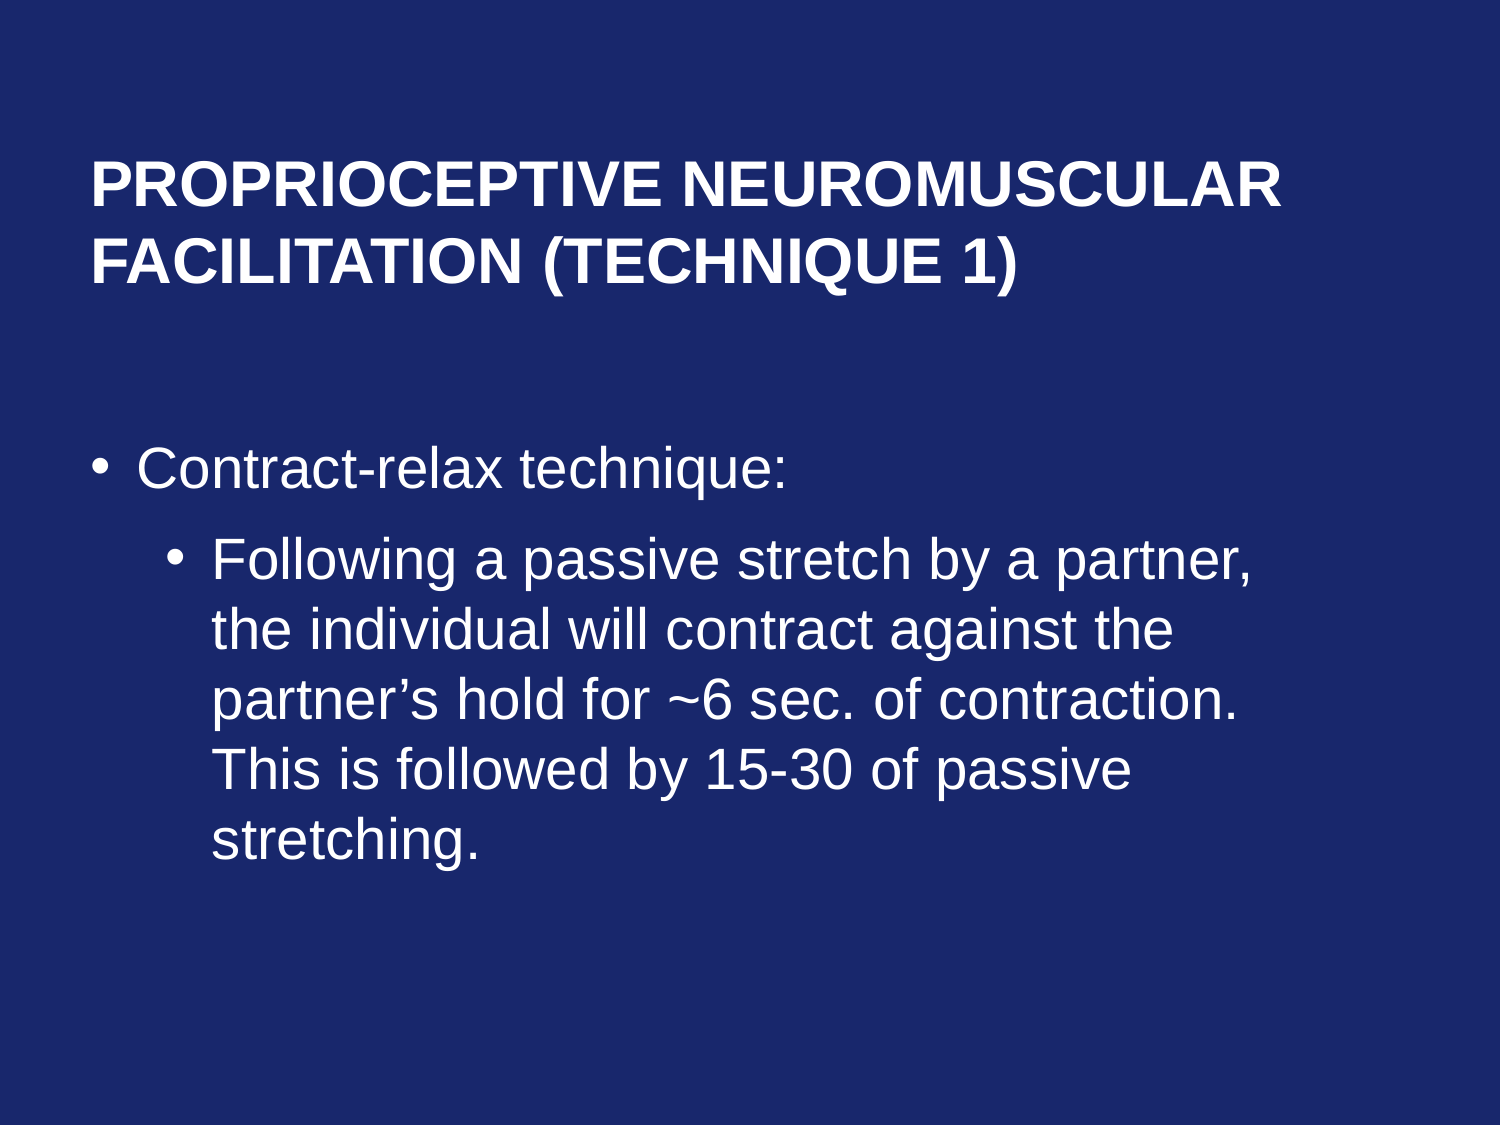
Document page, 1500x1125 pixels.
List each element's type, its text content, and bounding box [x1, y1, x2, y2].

title Proprioceptive Neuromuscular Facilitation (Technique 1) [75, 99, 1350, 339]
list Contract-relax technique: Following a passive stretch by a partner, the individual will contract against the partner’s hold for ~6 sec. of contraction. This is followed by 15-30 of passive stretching. [75, 351, 1350, 950]
